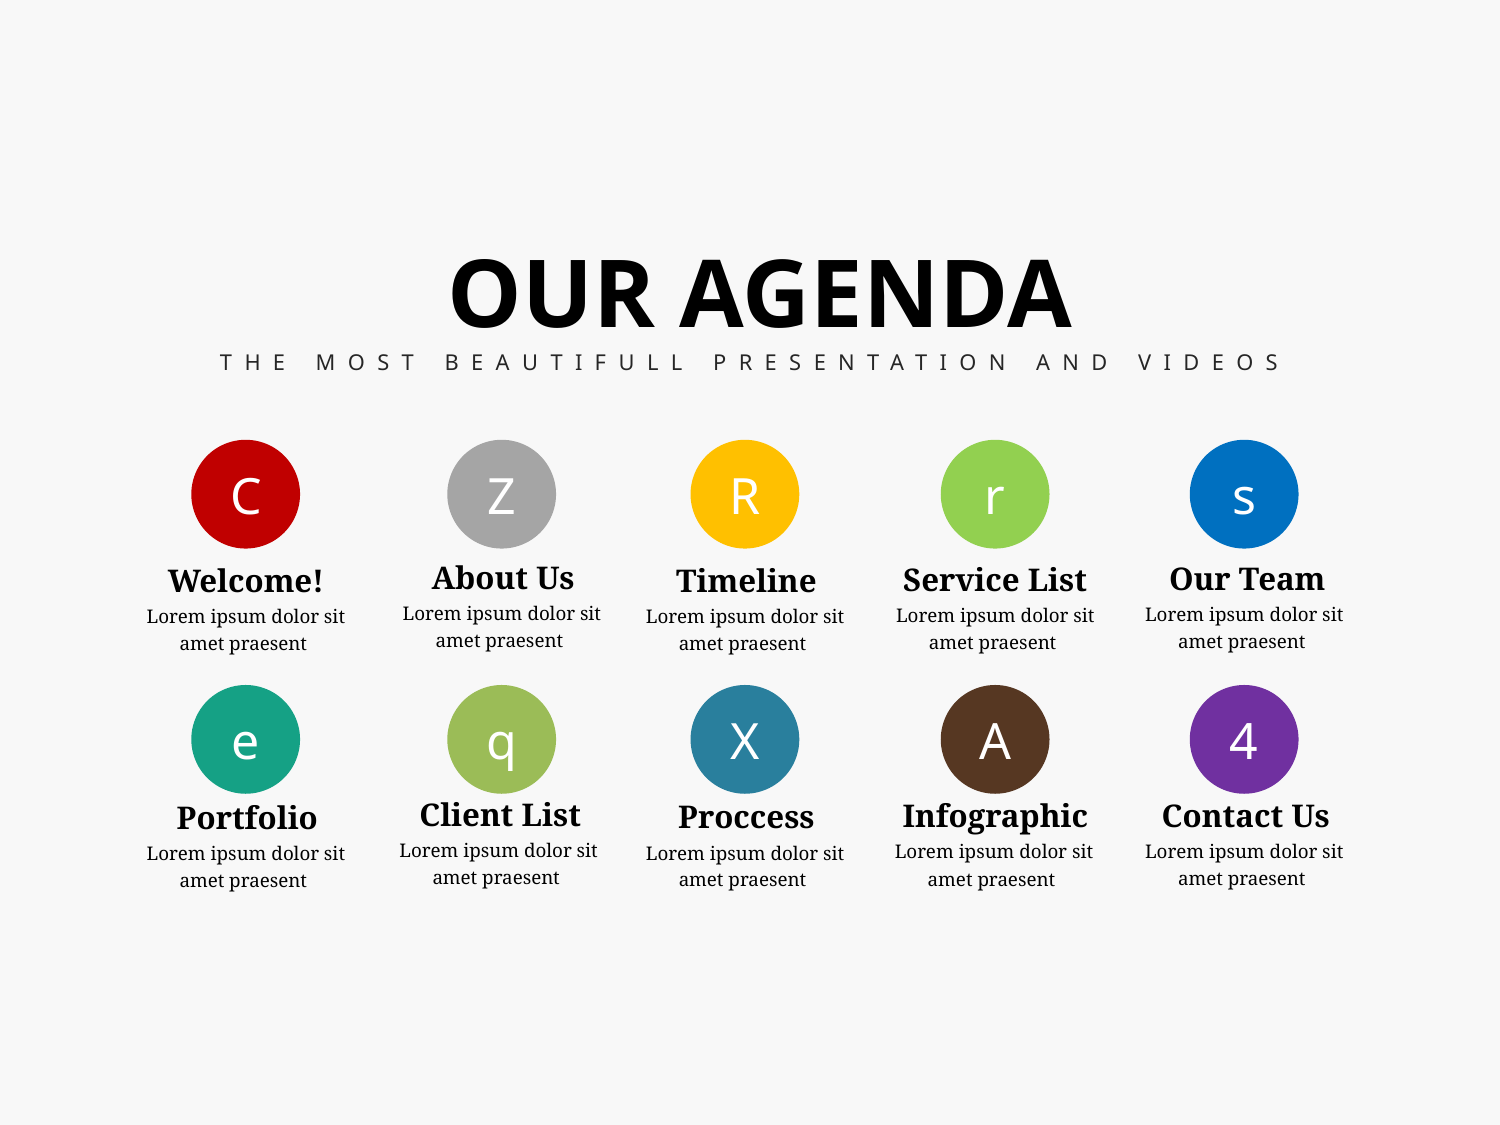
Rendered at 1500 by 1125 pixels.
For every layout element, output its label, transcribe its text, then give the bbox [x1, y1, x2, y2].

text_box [620, 549, 870, 664]
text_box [870, 548, 1120, 663]
text_box r [939, 438, 1051, 548]
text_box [869, 785, 1119, 900]
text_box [620, 786, 870, 901]
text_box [121, 786, 371, 901]
text_box q [446, 683, 558, 783]
text_box R [689, 438, 801, 549]
text_box C [190, 438, 302, 549]
text_box 4 [1188, 683, 1300, 785]
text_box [377, 546, 627, 661]
text_box s [1188, 438, 1300, 548]
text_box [1120, 548, 1369, 663]
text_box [121, 549, 371, 664]
text_box X [689, 683, 801, 786]
text_box A [939, 683, 1051, 785]
text_box Z [446, 438, 558, 546]
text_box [1119, 785, 1369, 899]
text_box OUR AGENDA [407, 228, 1113, 344]
text_box THE MOST BEAUTIFULL PRESENTATION AND VIDEOS [0, 344, 1500, 380]
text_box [374, 783, 624, 898]
text_box e [190, 683, 302, 786]
